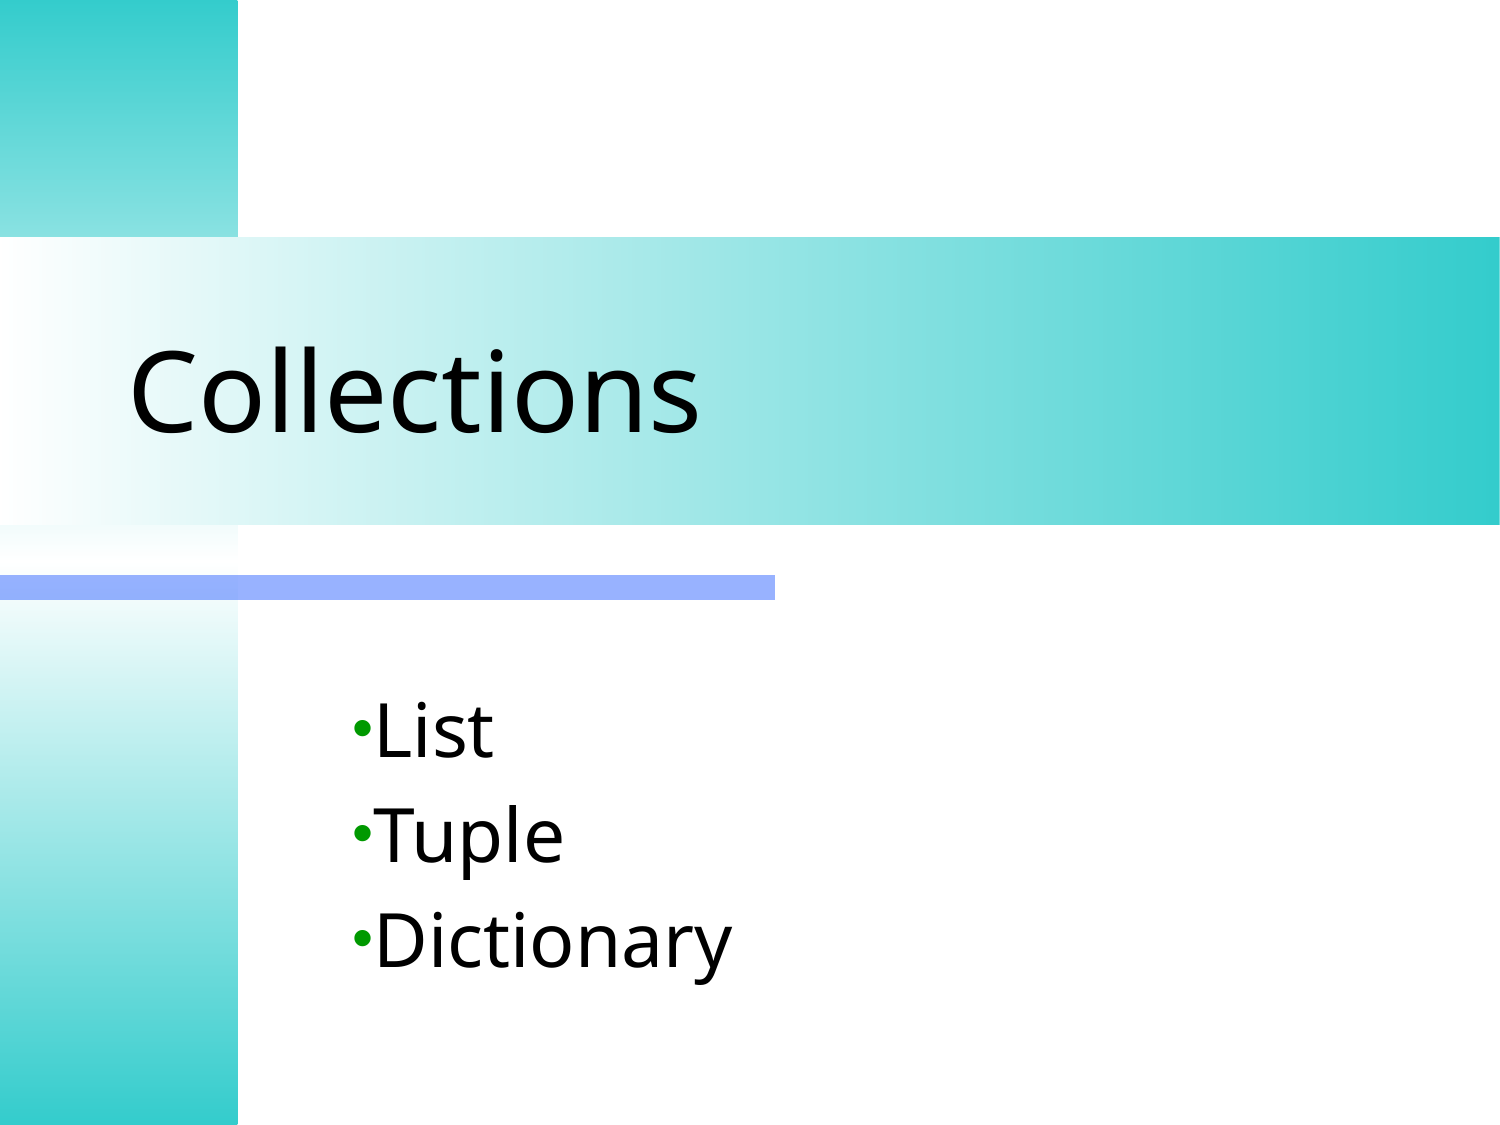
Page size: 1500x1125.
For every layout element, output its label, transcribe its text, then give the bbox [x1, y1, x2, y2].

subtitle List Tuple Dictionary [337, 674, 1388, 1026]
title Collections [112, 274, 1388, 501]
